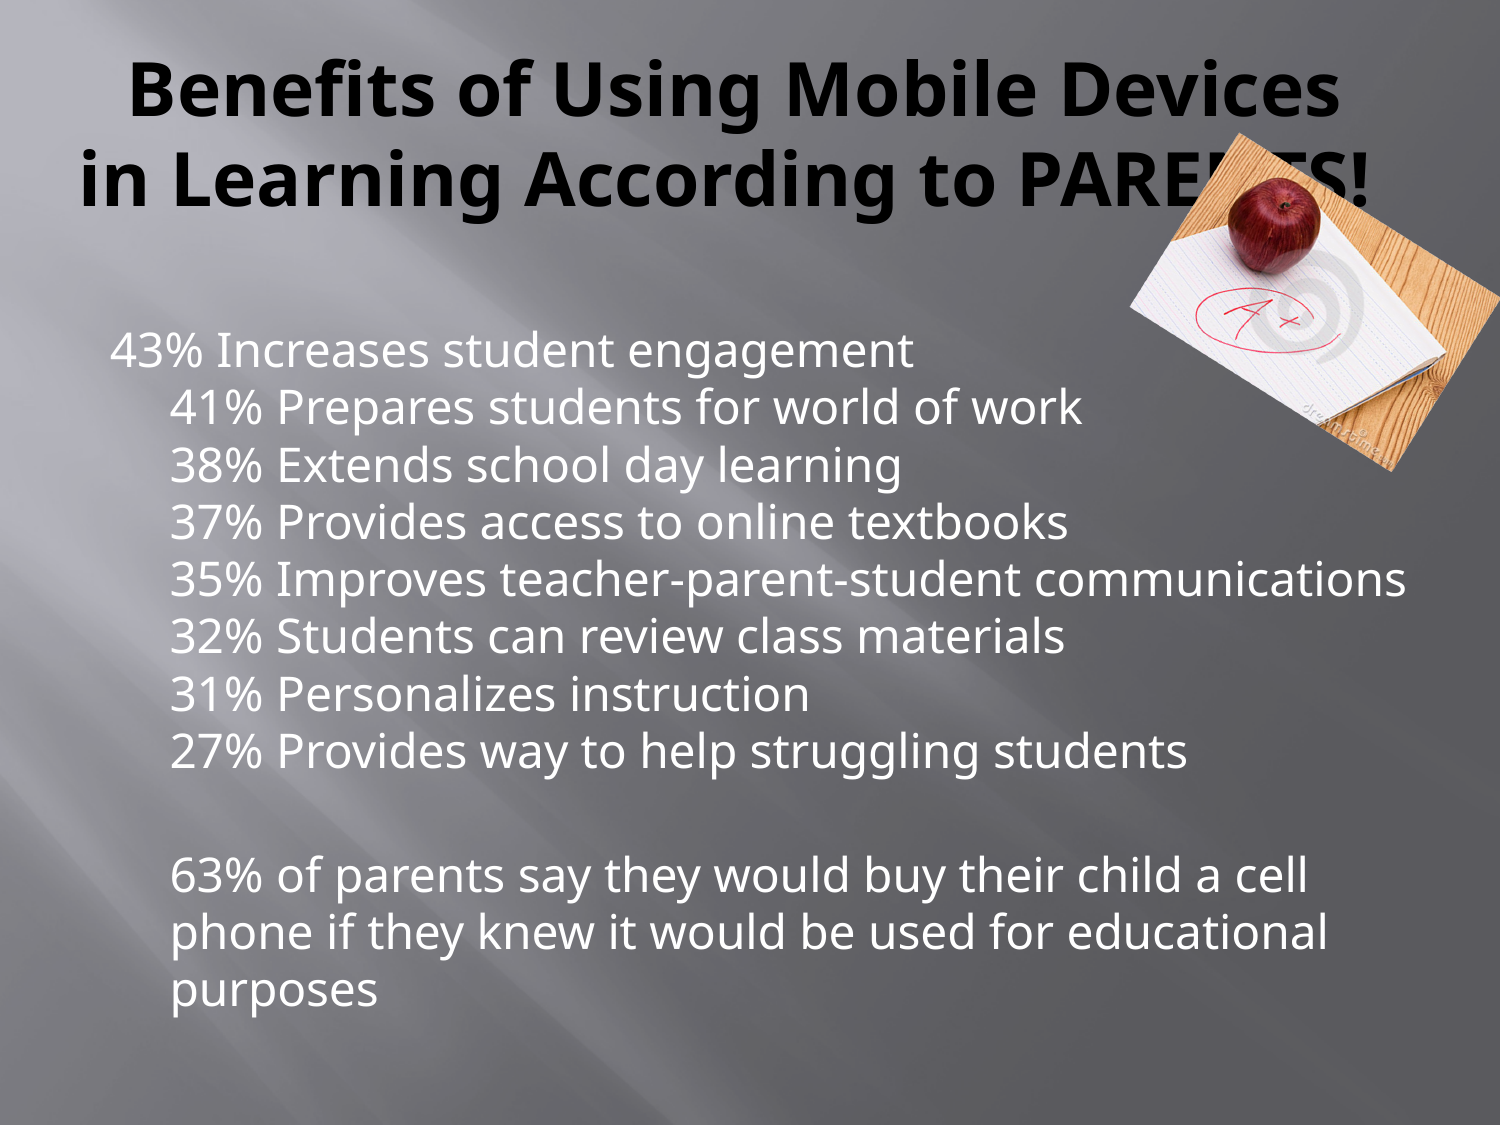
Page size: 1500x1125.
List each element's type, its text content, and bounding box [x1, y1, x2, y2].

title Benefits of Using Mobile Devices in Learning According to PARENTS! [50, 0, 1400, 263]
picture [1130, 133, 1500, 471]
list 43% Increases student engagement 41% Prepares students for world of work 38% Extends school day learning 37% Provides access to online textbooks 35% Improves teacher-parent-student communications 32% Students can review class materials 31% Personalizes instruction 27% Provides way to help struggling students 63% of parents say they would buy their child a cell phone if they knew it would be used for educational purposes [75, 312, 1425, 1085]
